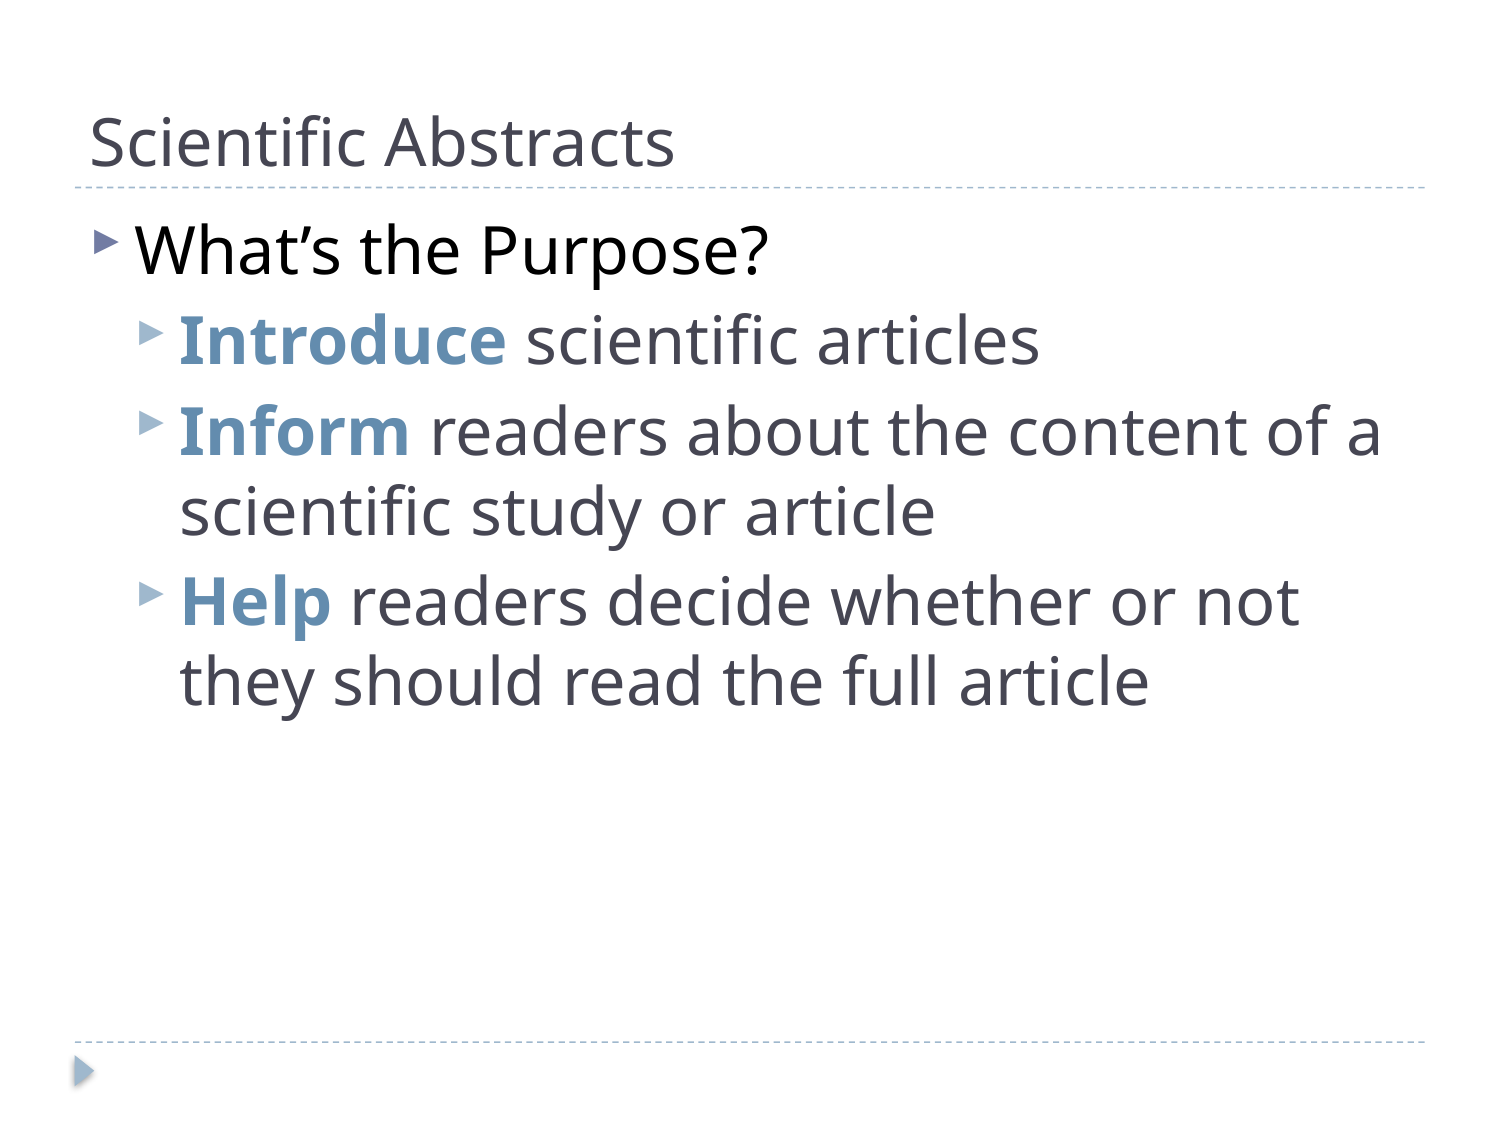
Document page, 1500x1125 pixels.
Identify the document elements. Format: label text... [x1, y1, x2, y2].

title Scientific Abstracts [75, 24, 1425, 188]
list What’s the Purpose? Introduce scientific articles Inform readers about the content of a scientific study or article Help readers decide whether or not they should read the full article [75, 200, 1425, 913]
